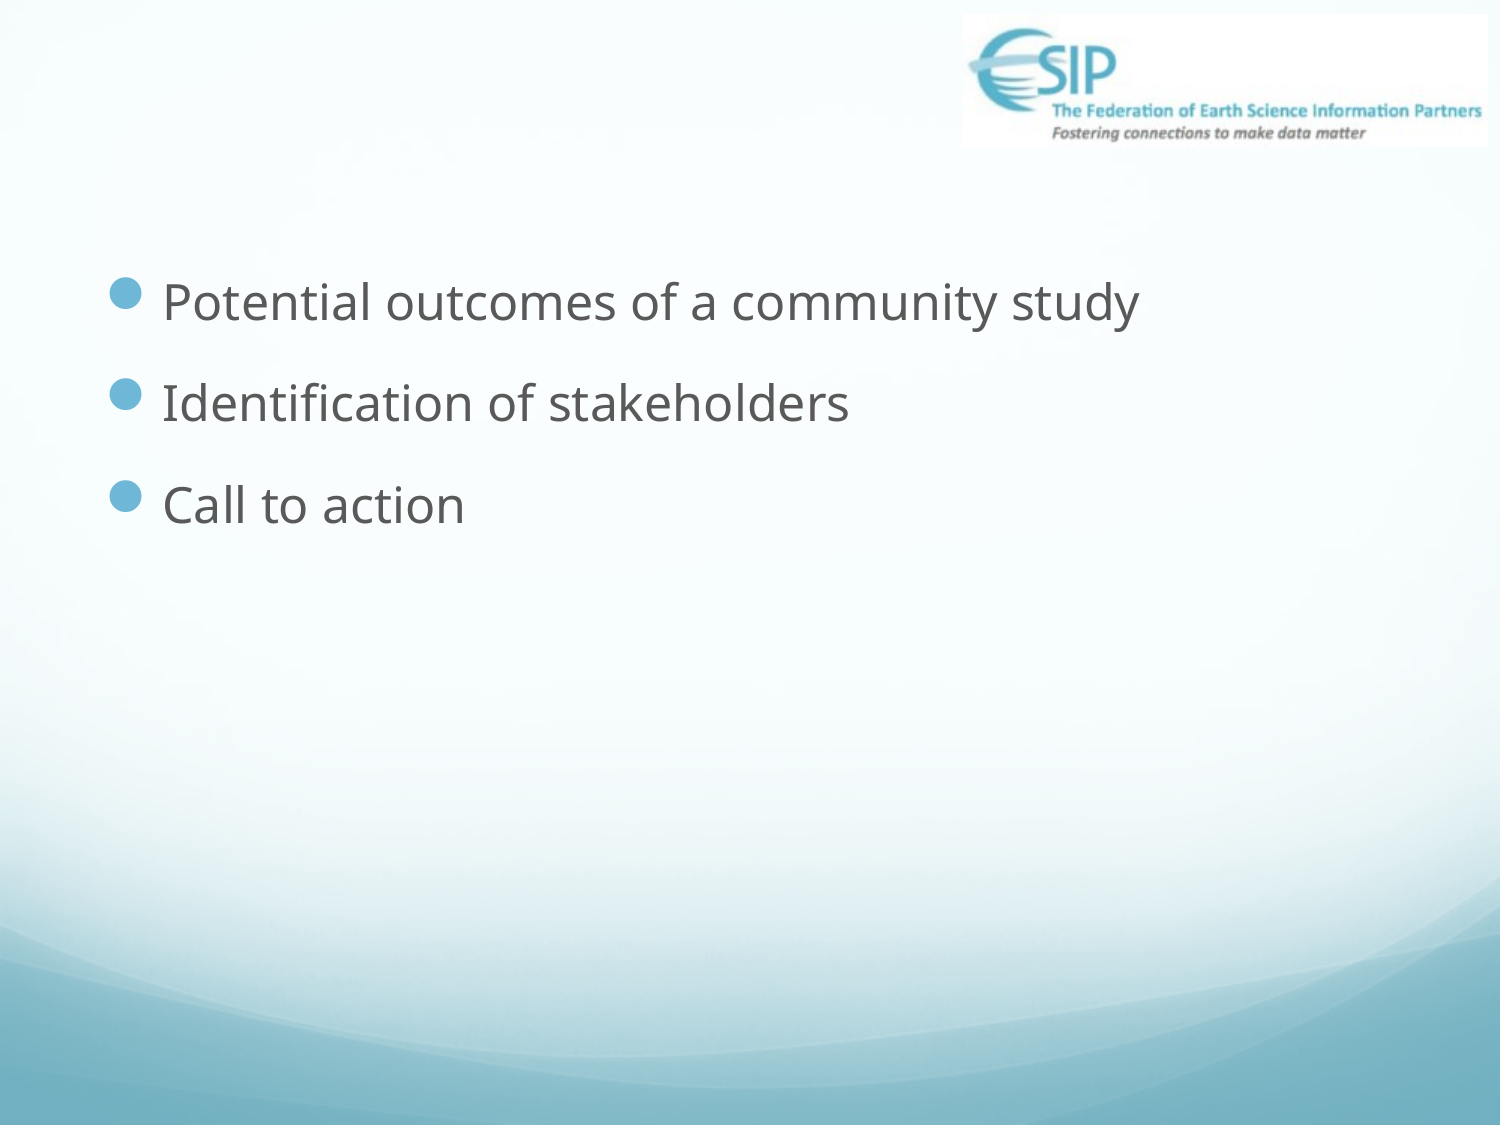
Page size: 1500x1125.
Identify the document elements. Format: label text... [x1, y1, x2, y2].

list Potential outcomes of a community study Identification of stakeholders Call to action [90, 262, 1410, 975]
picture [962, 14, 1489, 148]
